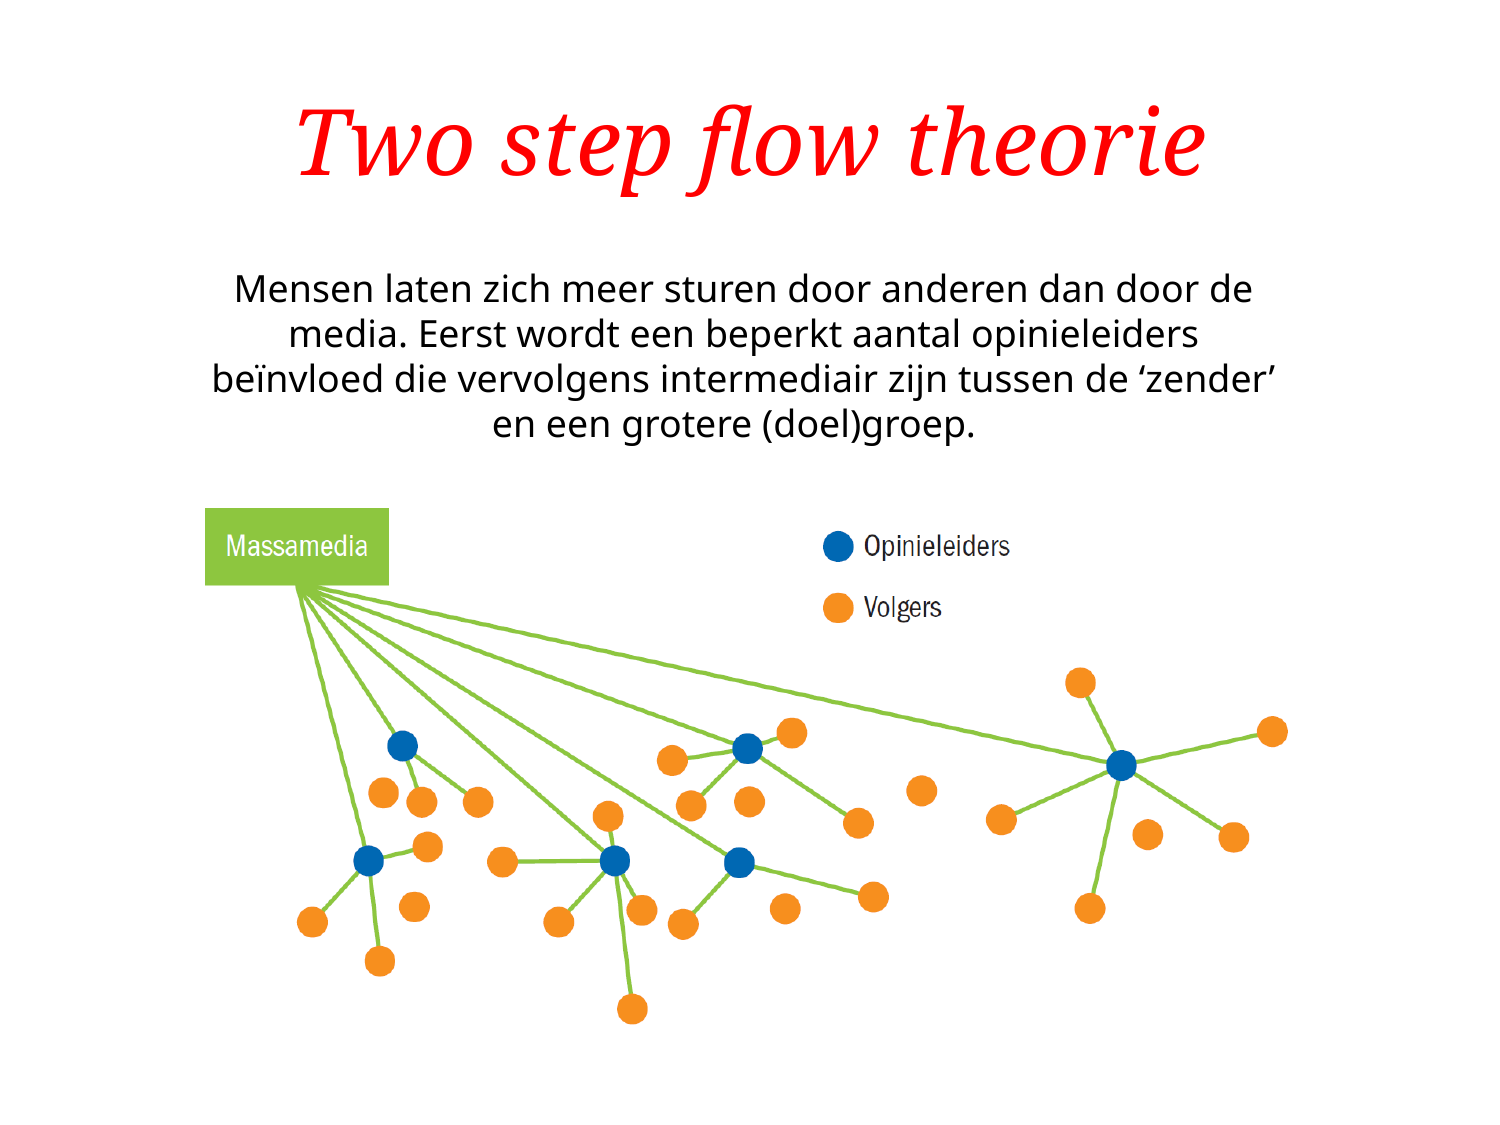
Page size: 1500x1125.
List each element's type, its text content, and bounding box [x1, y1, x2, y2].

text_box Mensen laten zich meer sturen door anderen dan door de media. Eerst wordt een beperkt aantal opinieleiders beïnvloed die vervolgens intermediair zijn tussen de ‘zender’ en een grotere (doel)groep. [182, 257, 1306, 453]
picture [170, 479, 1313, 1037]
title Two step flow theorie [75, 45, 1425, 233]
